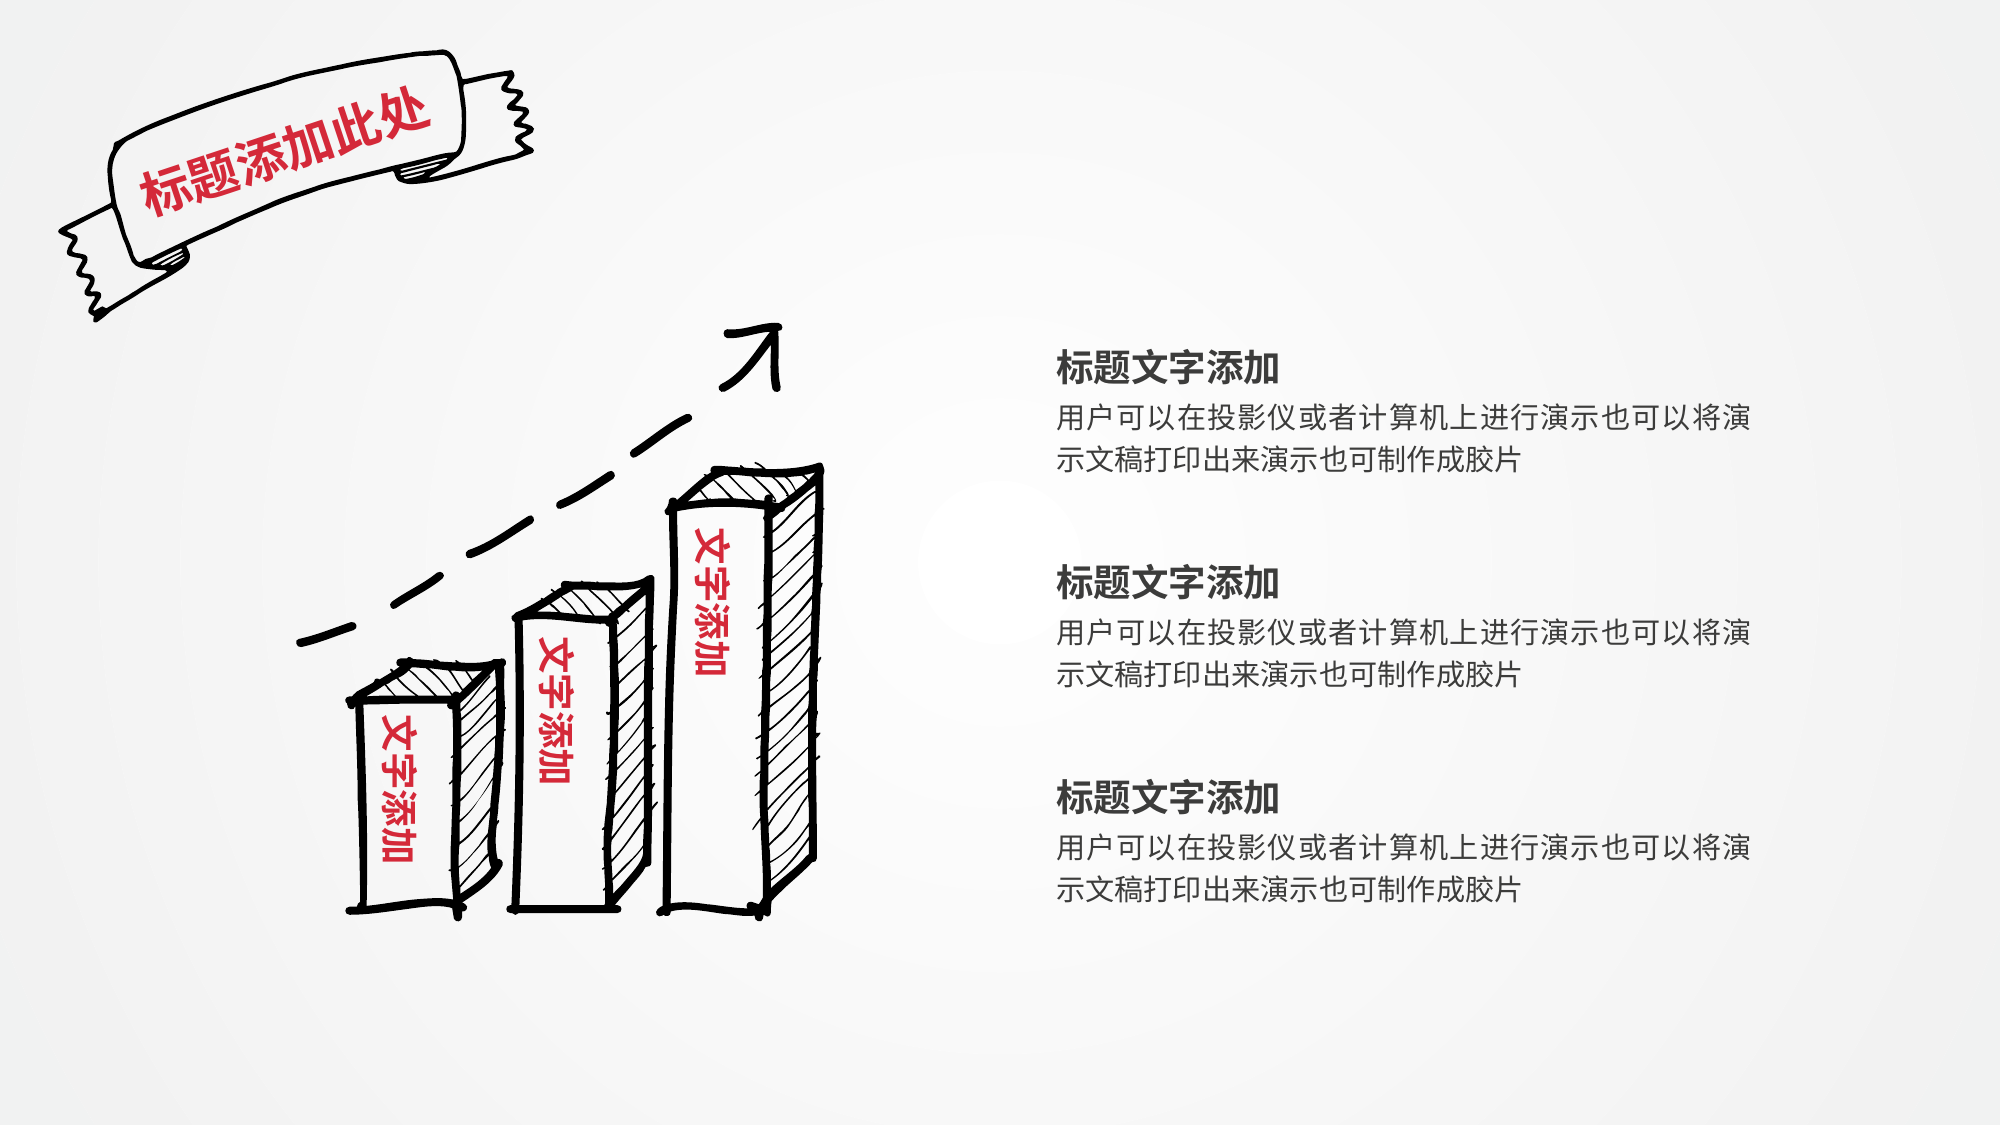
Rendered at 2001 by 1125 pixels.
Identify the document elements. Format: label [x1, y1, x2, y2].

picture [295, 321, 825, 922]
text_box [1041, 757, 1767, 915]
text_box [1041, 542, 1767, 700]
text_box [57, 48, 535, 323]
text_box [1041, 327, 1767, 486]
